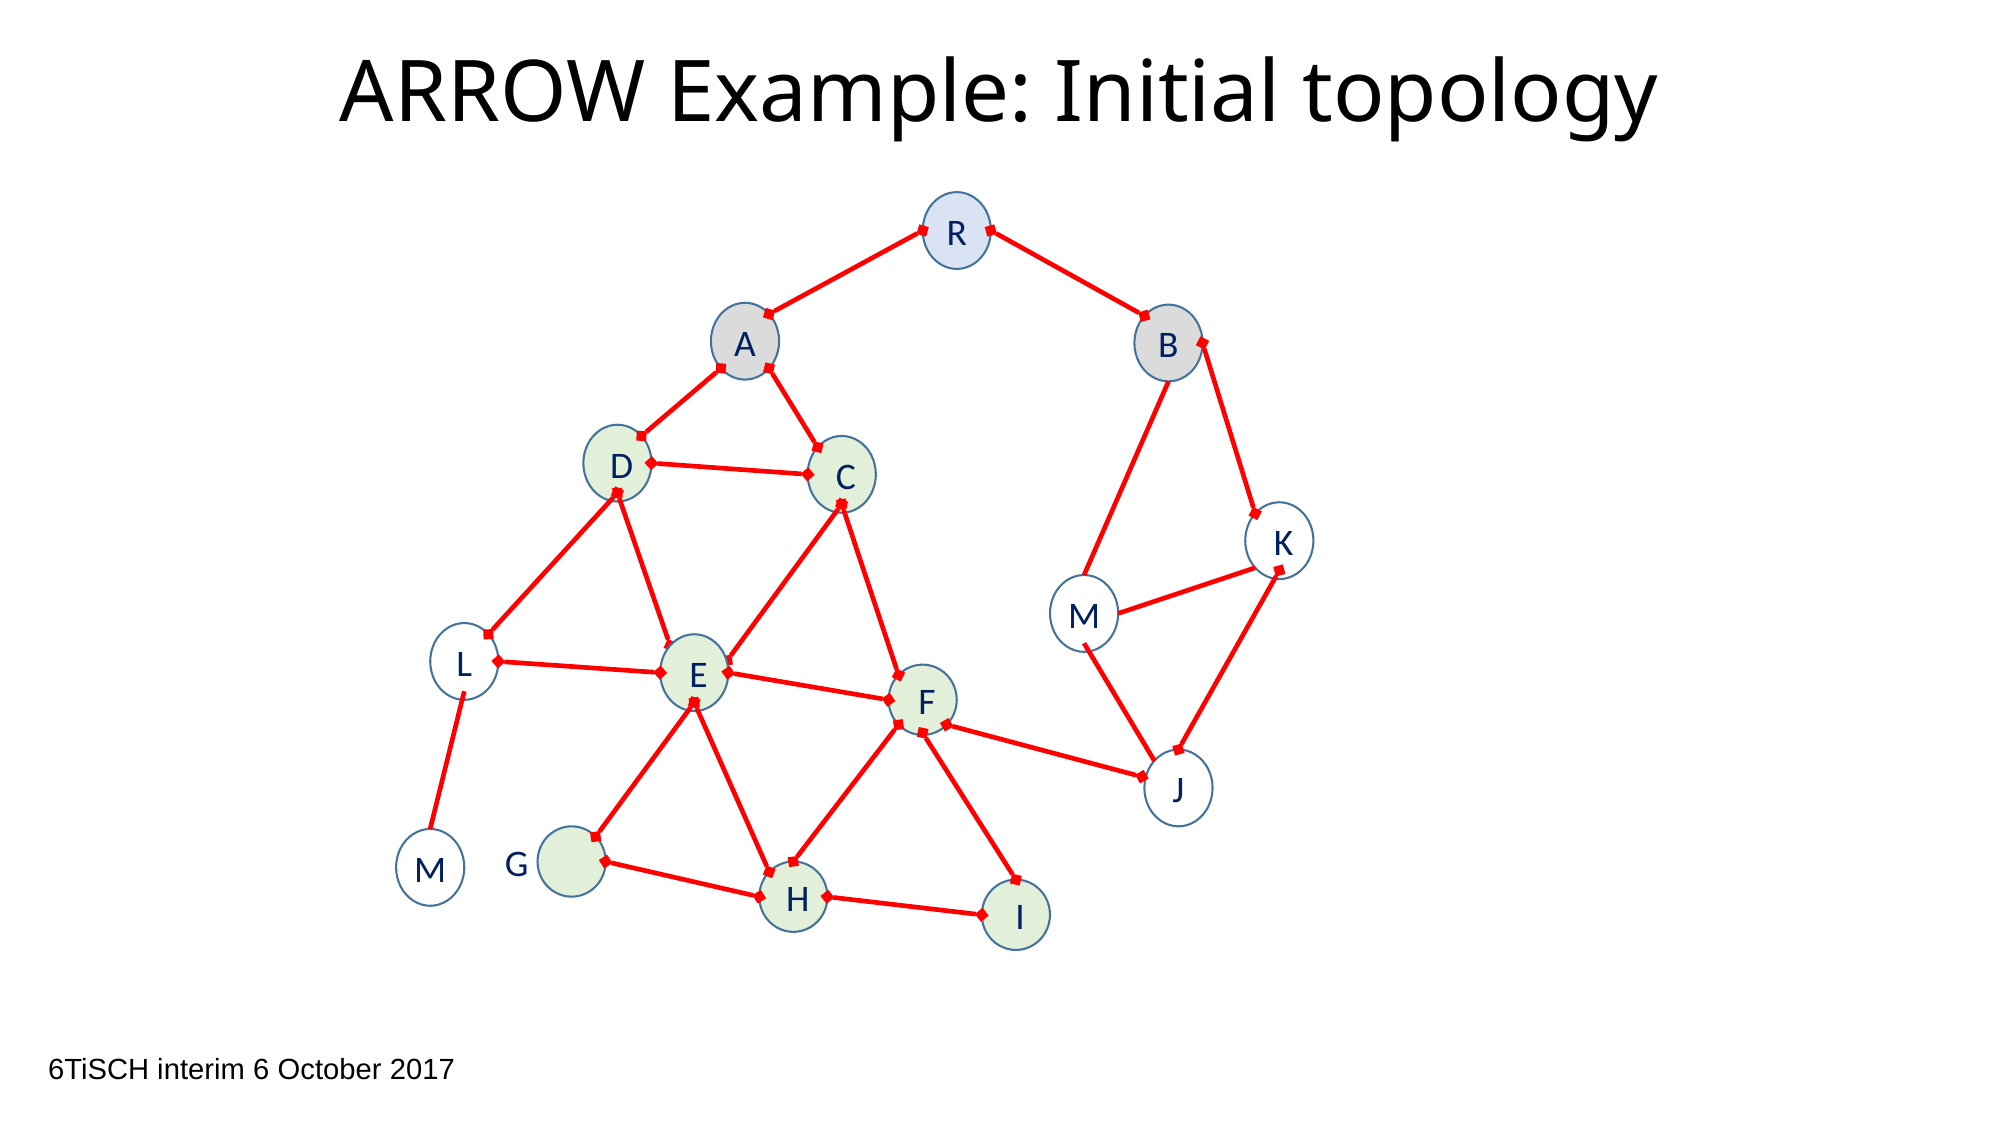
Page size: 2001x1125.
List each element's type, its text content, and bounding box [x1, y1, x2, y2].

text_box M [395, 828, 466, 907]
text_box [804, 195, 888, 350]
text_box E [659, 633, 729, 711]
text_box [727, 512, 841, 661]
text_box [1202, 342, 1256, 514]
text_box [651, 463, 808, 475]
text_box K [1244, 501, 1315, 581]
text_box B [1133, 303, 1204, 383]
text_box L [429, 621, 499, 701]
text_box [595, 711, 694, 837]
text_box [728, 672, 889, 700]
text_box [1024, 196, 1111, 350]
text_box J [1143, 749, 1214, 828]
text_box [922, 734, 1016, 880]
text_box C [807, 434, 877, 512]
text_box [498, 661, 661, 673]
text_box F [888, 663, 958, 736]
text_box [946, 724, 1142, 777]
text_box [1178, 579, 1280, 750]
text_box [617, 501, 671, 646]
text_box H [759, 860, 828, 933]
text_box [827, 896, 982, 915]
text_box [1084, 381, 1169, 575]
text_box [694, 711, 770, 872]
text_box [793, 724, 899, 862]
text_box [769, 368, 818, 448]
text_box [641, 368, 721, 436]
text_box D [582, 423, 652, 501]
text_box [1084, 651, 1155, 761]
text_box A [709, 301, 781, 381]
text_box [488, 501, 617, 635]
text_box R [922, 191, 992, 270]
text_box I [981, 879, 1052, 951]
title ARROW Example: Initial topology [324, 0, 1675, 188]
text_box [1118, 567, 1256, 614]
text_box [605, 861, 760, 897]
text_box G [536, 825, 606, 898]
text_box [841, 512, 899, 675]
text_box M [1048, 574, 1120, 653]
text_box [430, 699, 465, 829]
